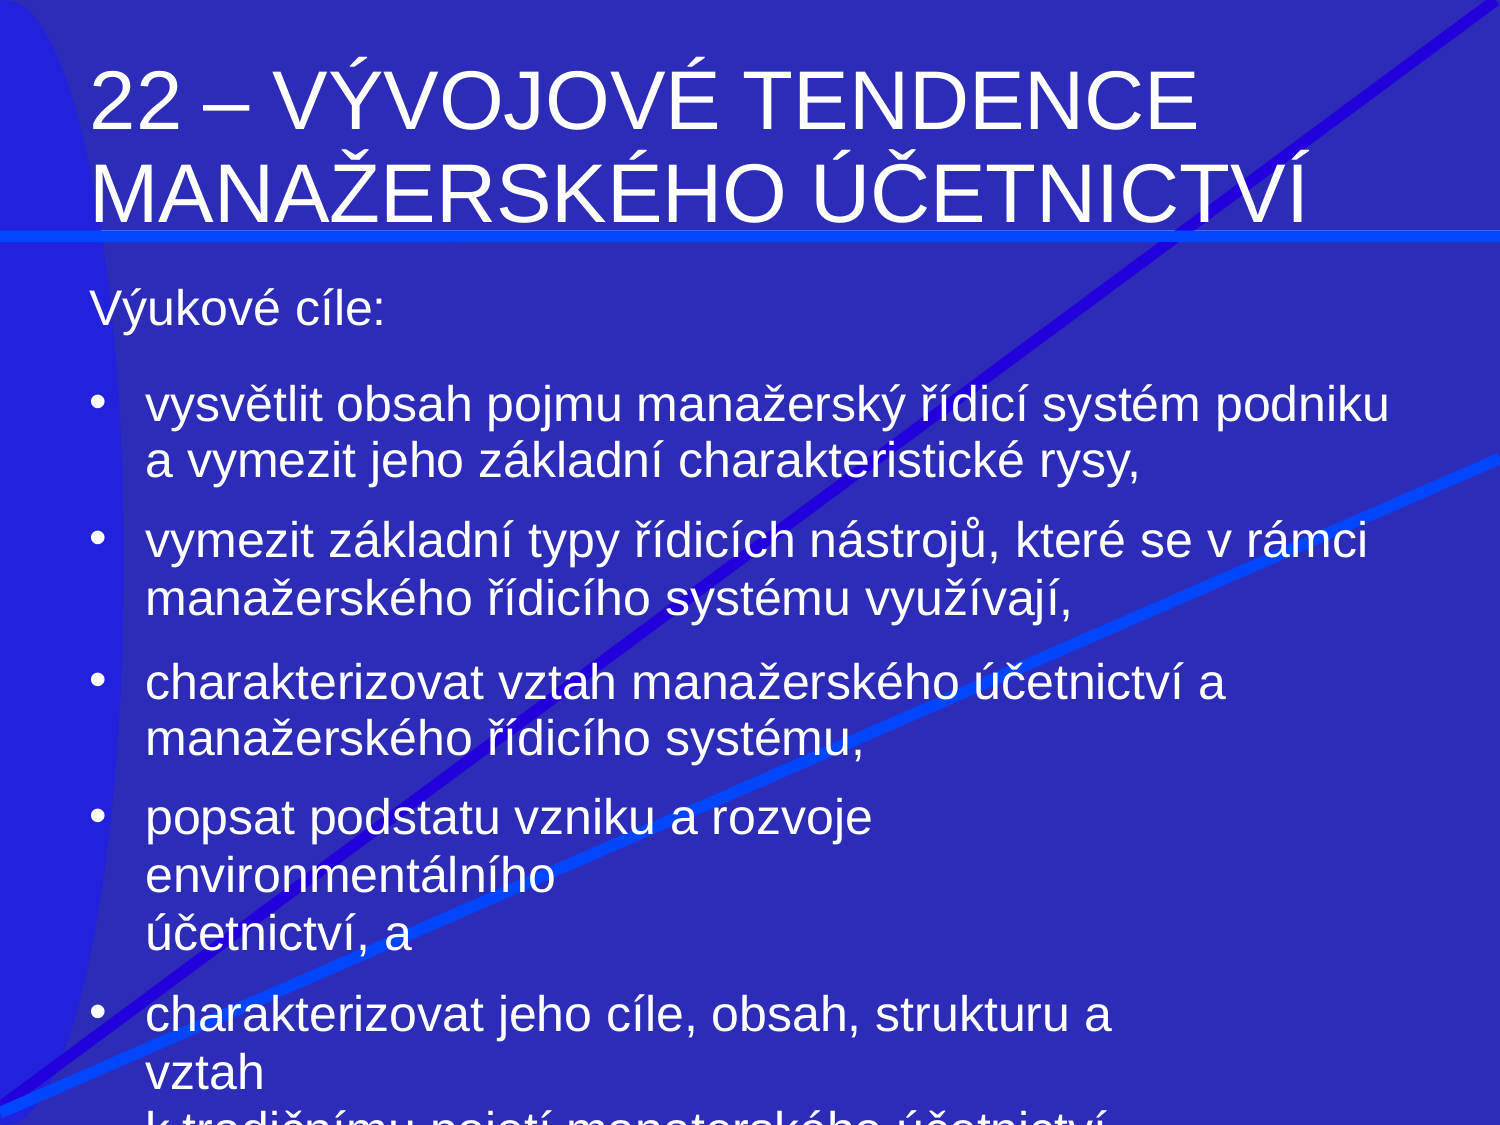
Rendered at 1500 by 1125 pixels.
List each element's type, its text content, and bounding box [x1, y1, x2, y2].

title 22 – VÝVOJOVÉ TENDENCE MANAŽERSKÉHO ÚČETNICTVÍ [72, 43, 1428, 242]
text_box Výukové cíle: vysvětlit obsah pojmu manažerský řídicí systém podniku a vymezit jeho základní charakteristické rysy, vymezit základní typy řídicích nástrojů, které se v rámci manažerského řídicího systému využívají, charakterizovat vztah manažerského účetnictví a manažerského řídicího systému, popsat podstatu vzniku a rozvoje environmentálního účetnictví, a charakterizovat jeho cíle, obsah, strukturu a vztah k tradičnímu pojetí manaţerského účetnictví. [87, 275, 1392, 1125]
